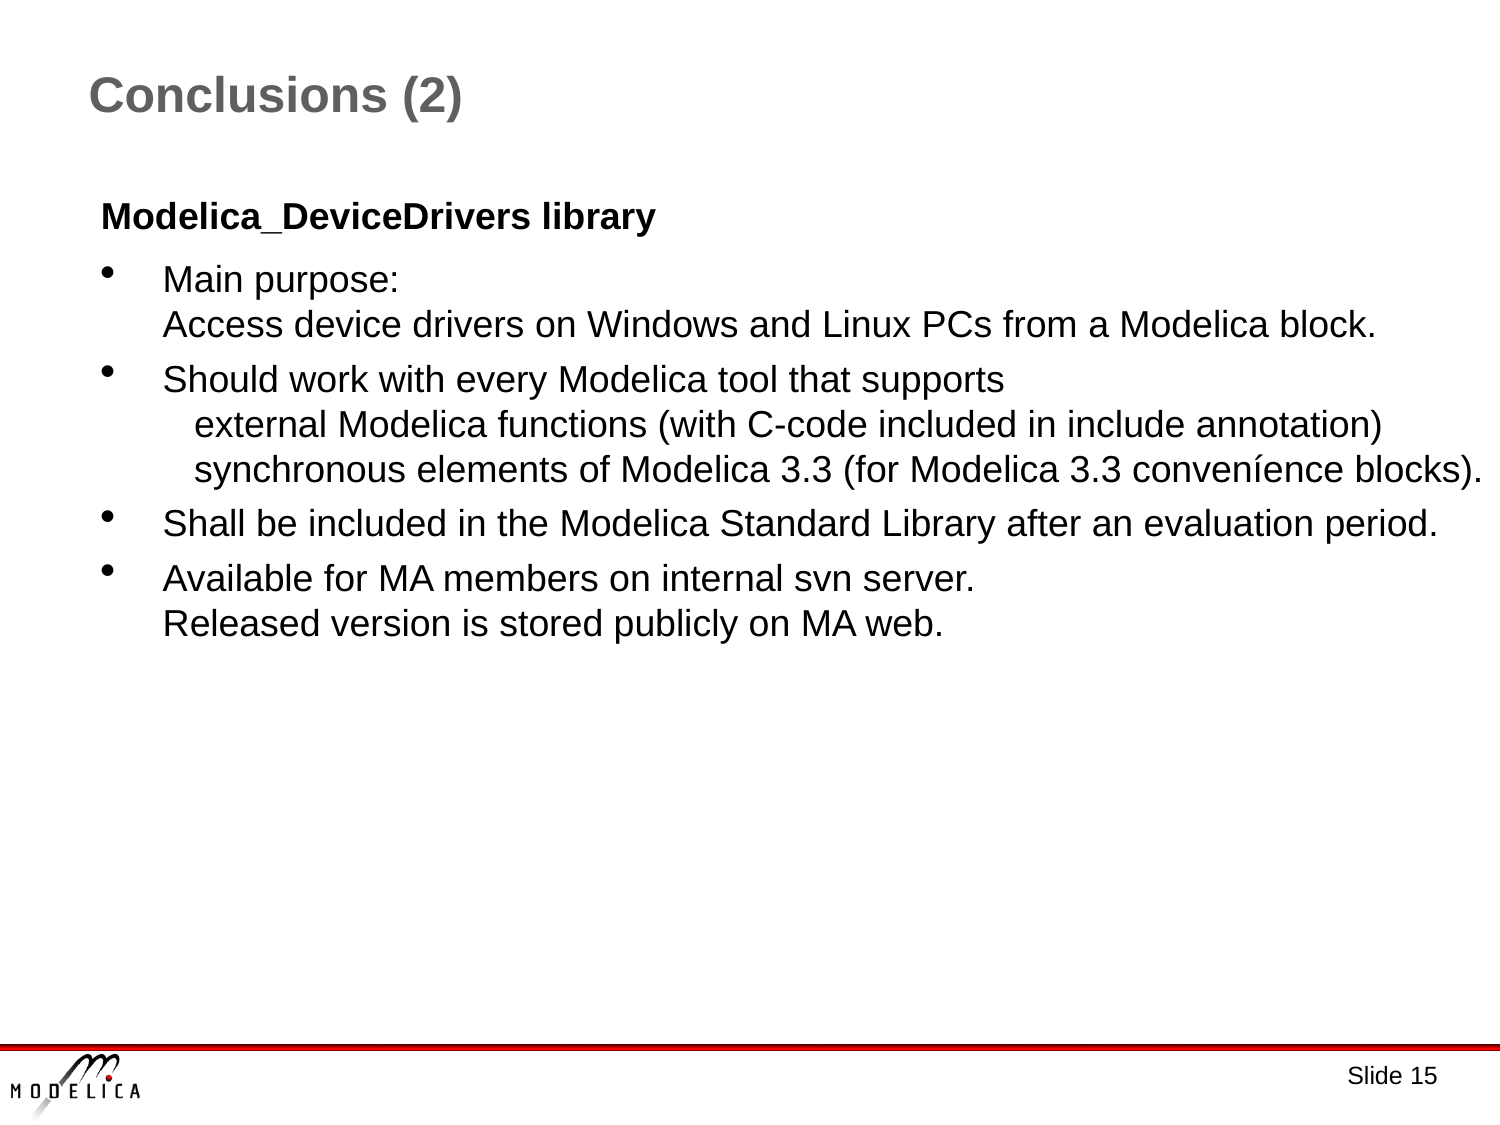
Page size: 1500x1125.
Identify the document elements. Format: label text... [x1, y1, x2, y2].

list Main purpose: Access device drivers on Windows and Linux PCs from a Modelica block. Should work with every Modelica tool that supports external Modelica functions (with C-code included in include annotation) synchronous elements of Modelica 3.3 (for Modelica 3.3 conveníence blocks). Shall be included in the Modelica Standard Library after an evaluation period. Available for MA members on internal svn server. Released version is stored publicly on MA web. [100, 255, 1500, 717]
title Conclusions (2) [88, 62, 1438, 201]
text_box Modelica_DeviceDrivers library [86, 184, 672, 245]
picture [0, 1044, 1500, 1125]
